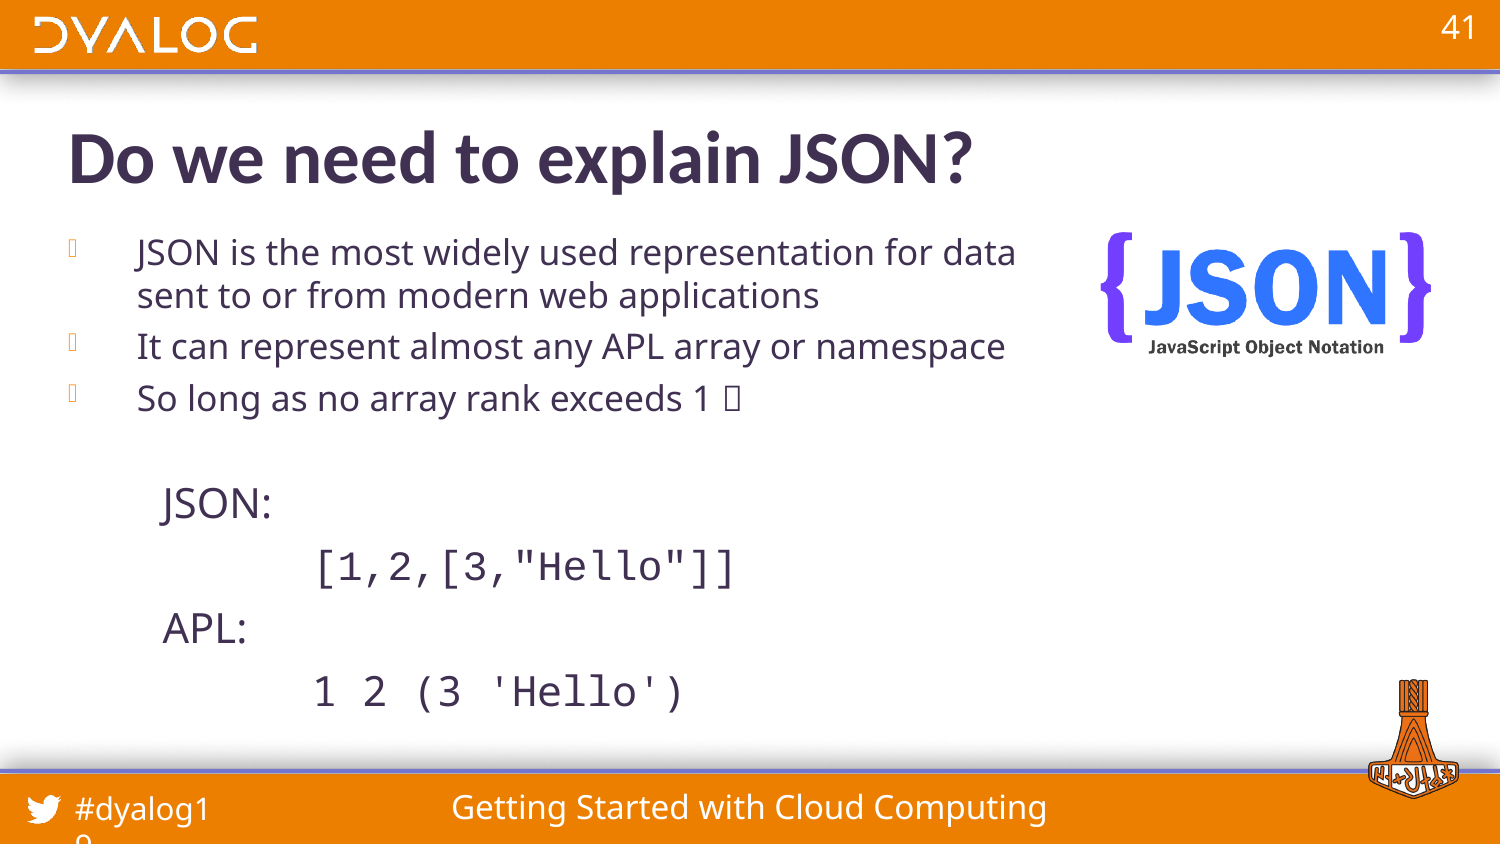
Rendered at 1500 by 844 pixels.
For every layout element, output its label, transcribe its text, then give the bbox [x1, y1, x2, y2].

picture [0, 679, 1500, 844]
picture [0, 0, 1500, 108]
title Do we need to explain JSON? [53, 104, 1444, 202]
list JSON is the most widely used representation for data sent to or from modern web applications It can represent almost any APL array or namespace So long as no array rank exceeds 1  [53, 222, 1069, 457]
text_box JSON: [1,2,[3,"Hello"]] APL: 1 2 (3 'Hello') [147, 469, 928, 763]
picture [1090, 222, 1445, 363]
